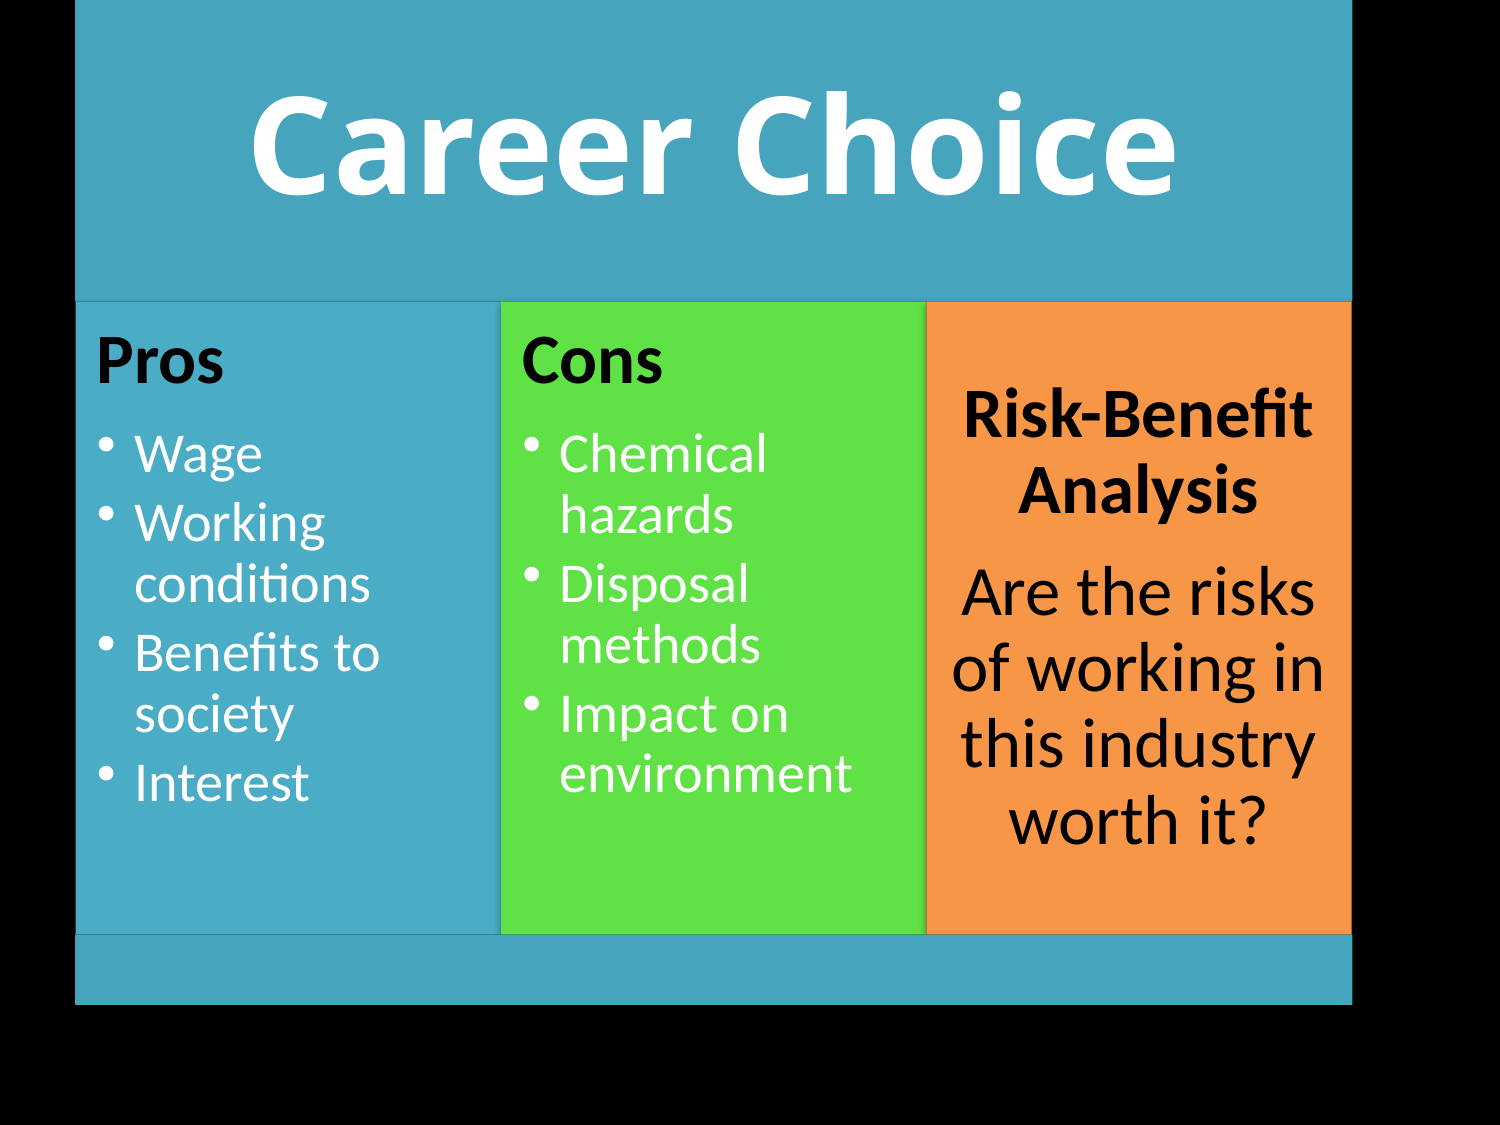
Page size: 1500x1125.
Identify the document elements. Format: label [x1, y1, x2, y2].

list [74, 0, 1353, 1006]
